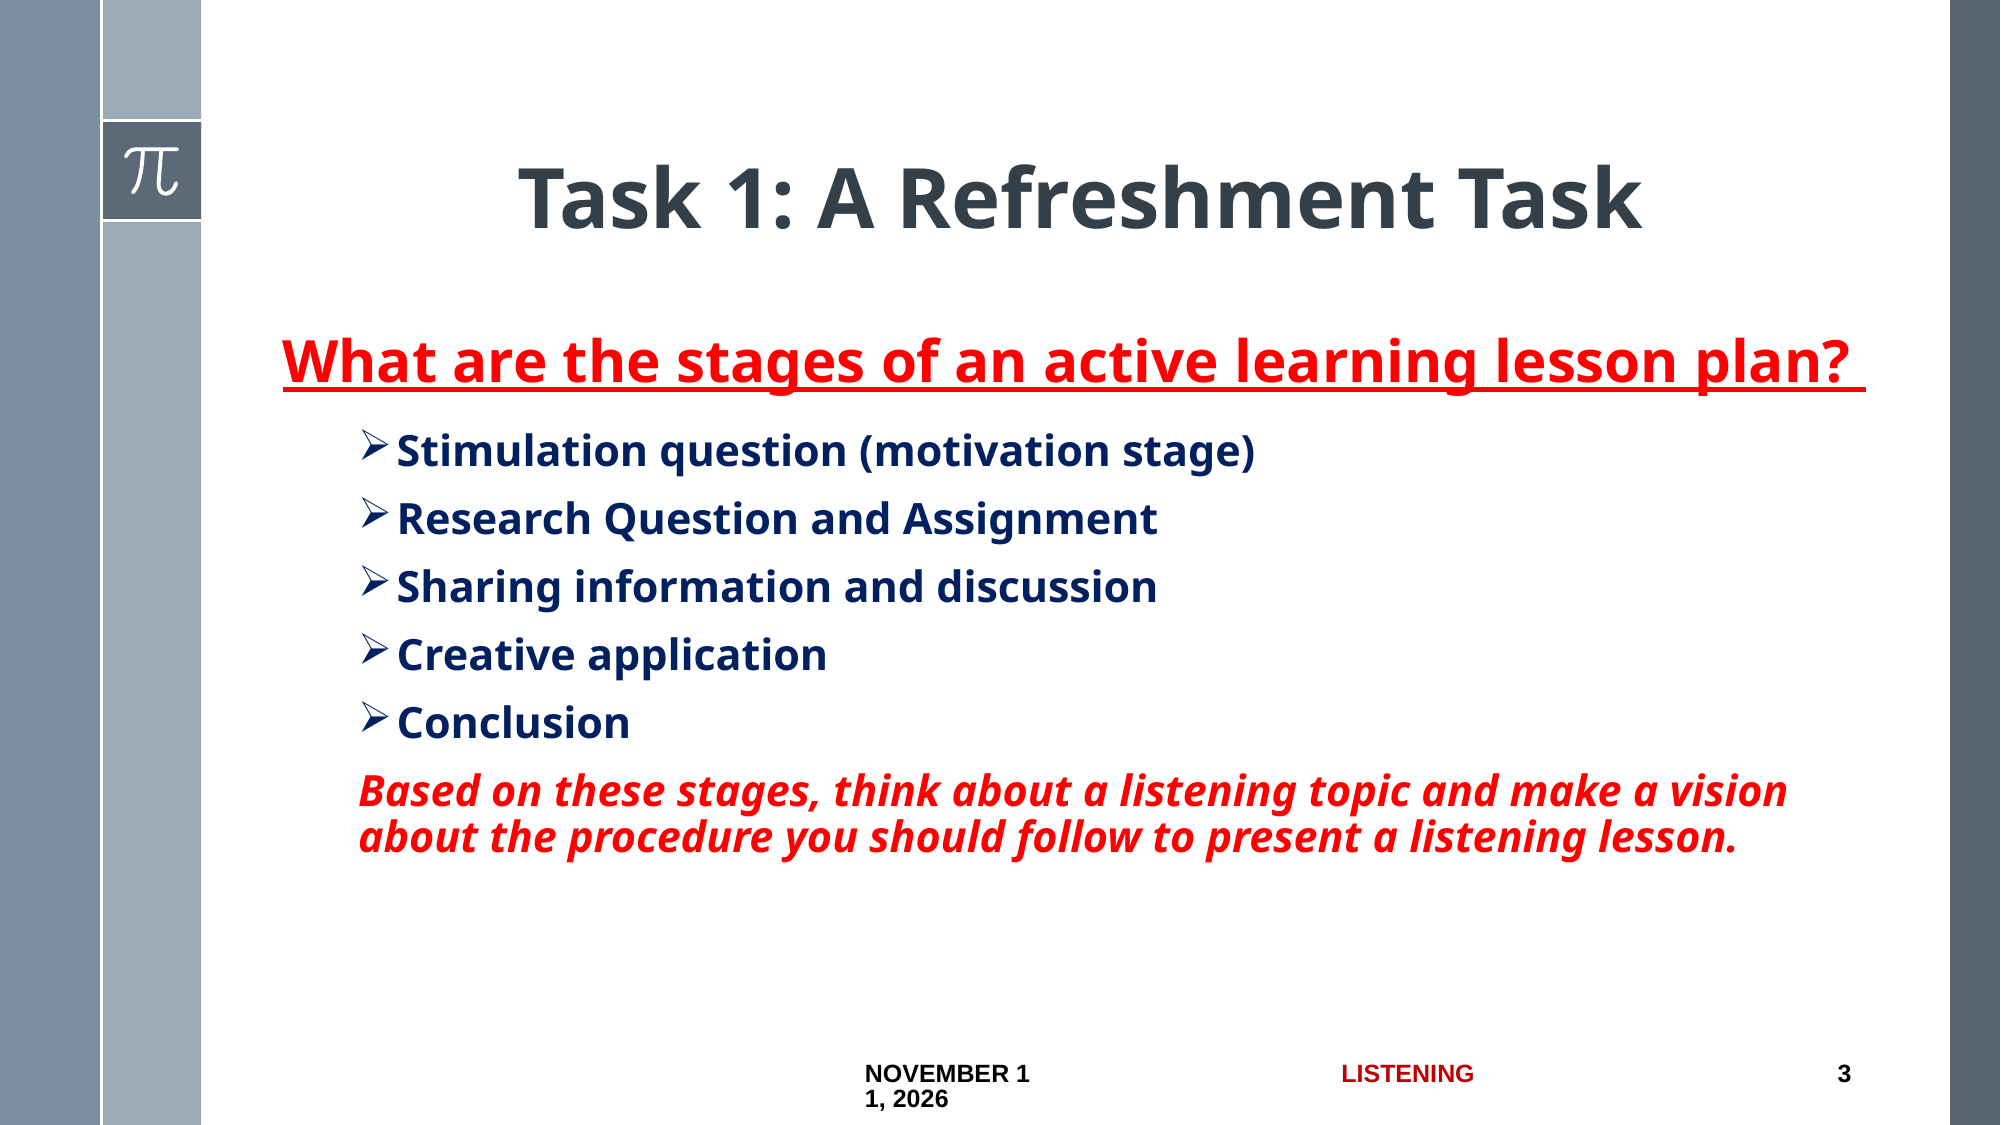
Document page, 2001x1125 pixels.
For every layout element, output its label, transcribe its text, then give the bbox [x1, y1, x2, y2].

slide_number 3 [1766, 1042, 1867, 1103]
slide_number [849, 1042, 1050, 1103]
title Task 1: A Refreshment Task [349, 109, 1812, 254]
text_box What are the stages of an active learning lesson plan? [232, 317, 1916, 463]
footer Listening [1082, 1042, 1735, 1103]
list Stimulation question (motivation stage) Research Question and Assignment Sharing information and discussion Creative application Conclusion Based on these stages, think about a listening topic and make a vision about the procedure you should follow to present a listening lesson. [343, 463, 1806, 902]
